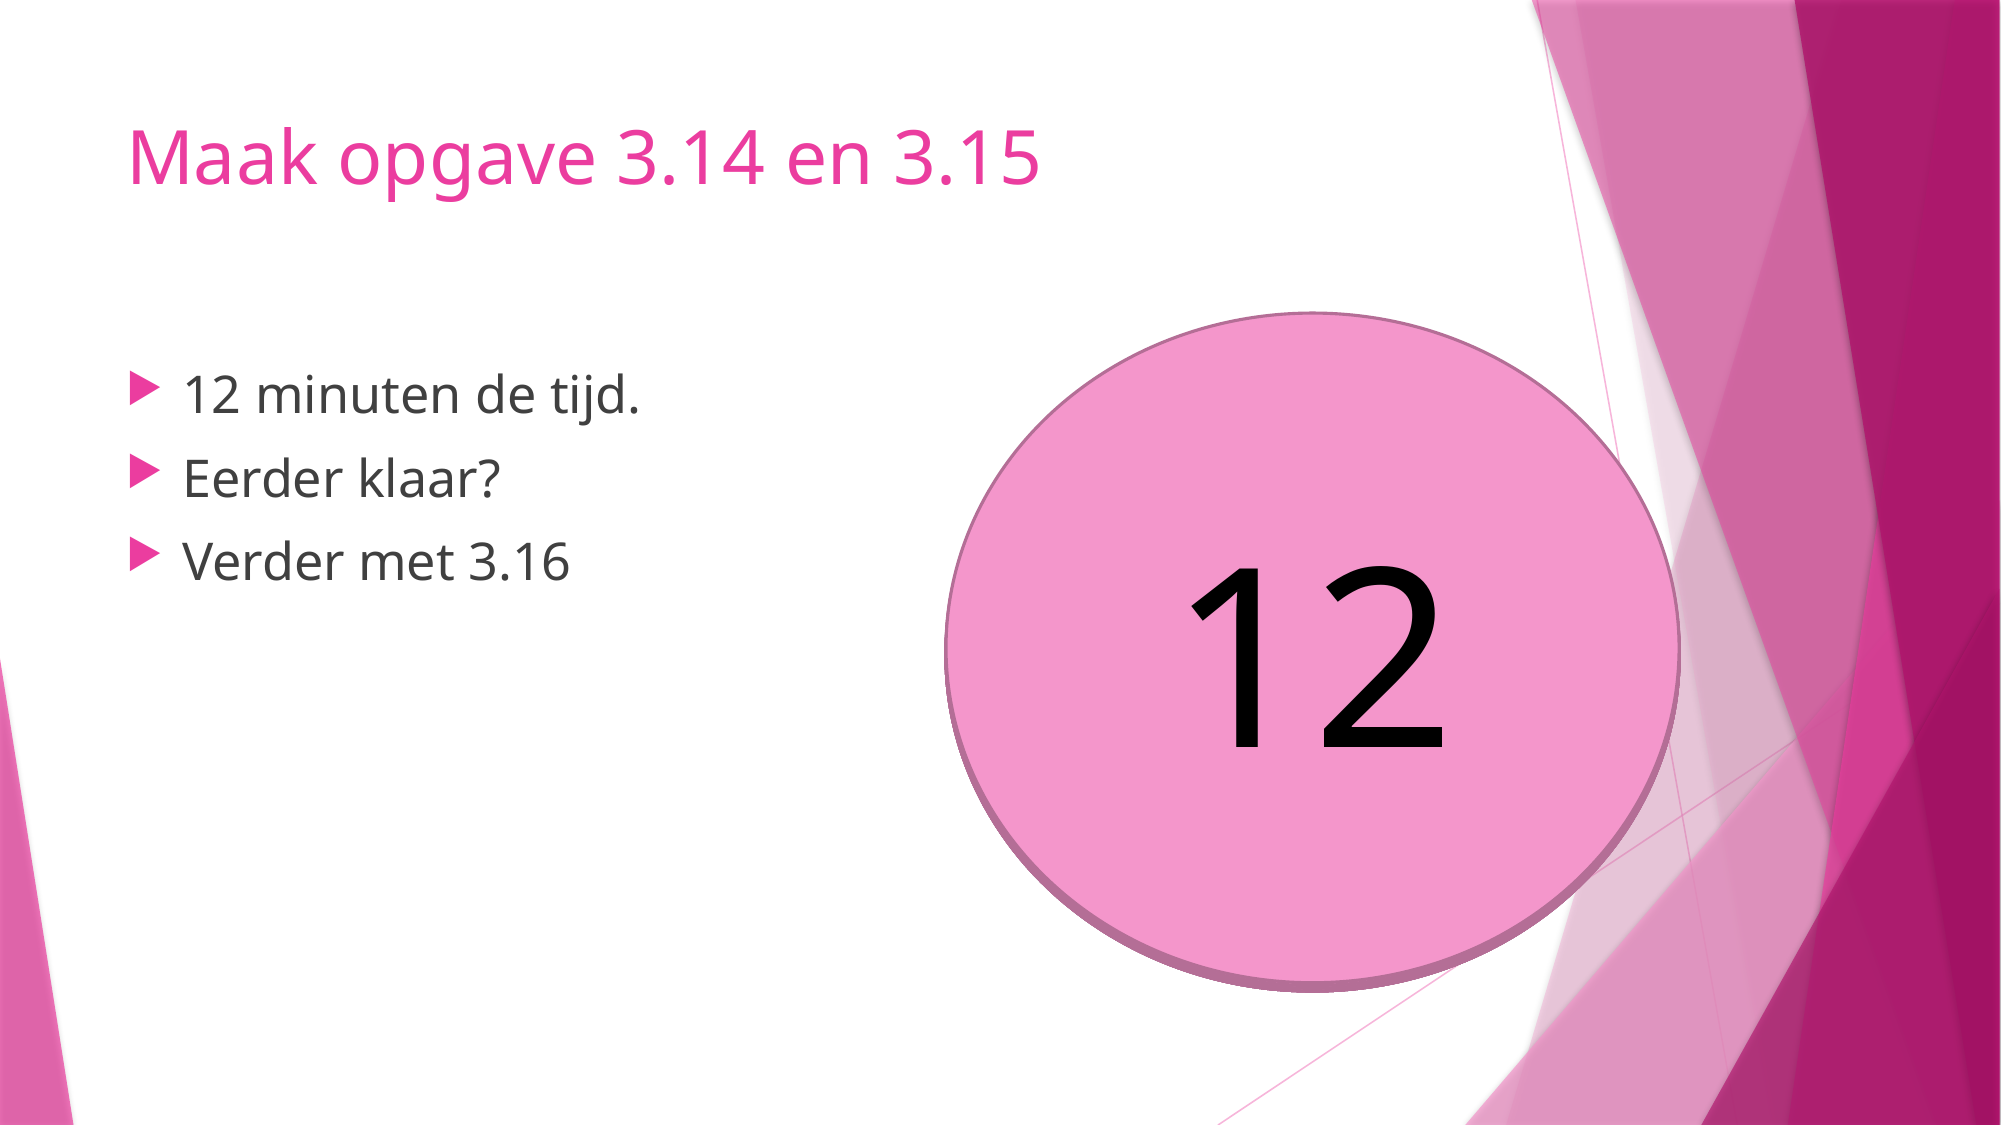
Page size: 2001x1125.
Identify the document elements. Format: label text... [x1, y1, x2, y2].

text_box 7 [961, 748, 1667, 993]
text_box 12 [944, 311, 1681, 985]
text_box 9 [958, 742, 1668, 990]
title Maak opgave 3.14 en 3.15 [111, 101, 1522, 319]
list 12 minuten de tijd. Eerder klaar? Verder met 3.16 [111, 354, 774, 992]
text_box 11 [957, 736, 1669, 988]
